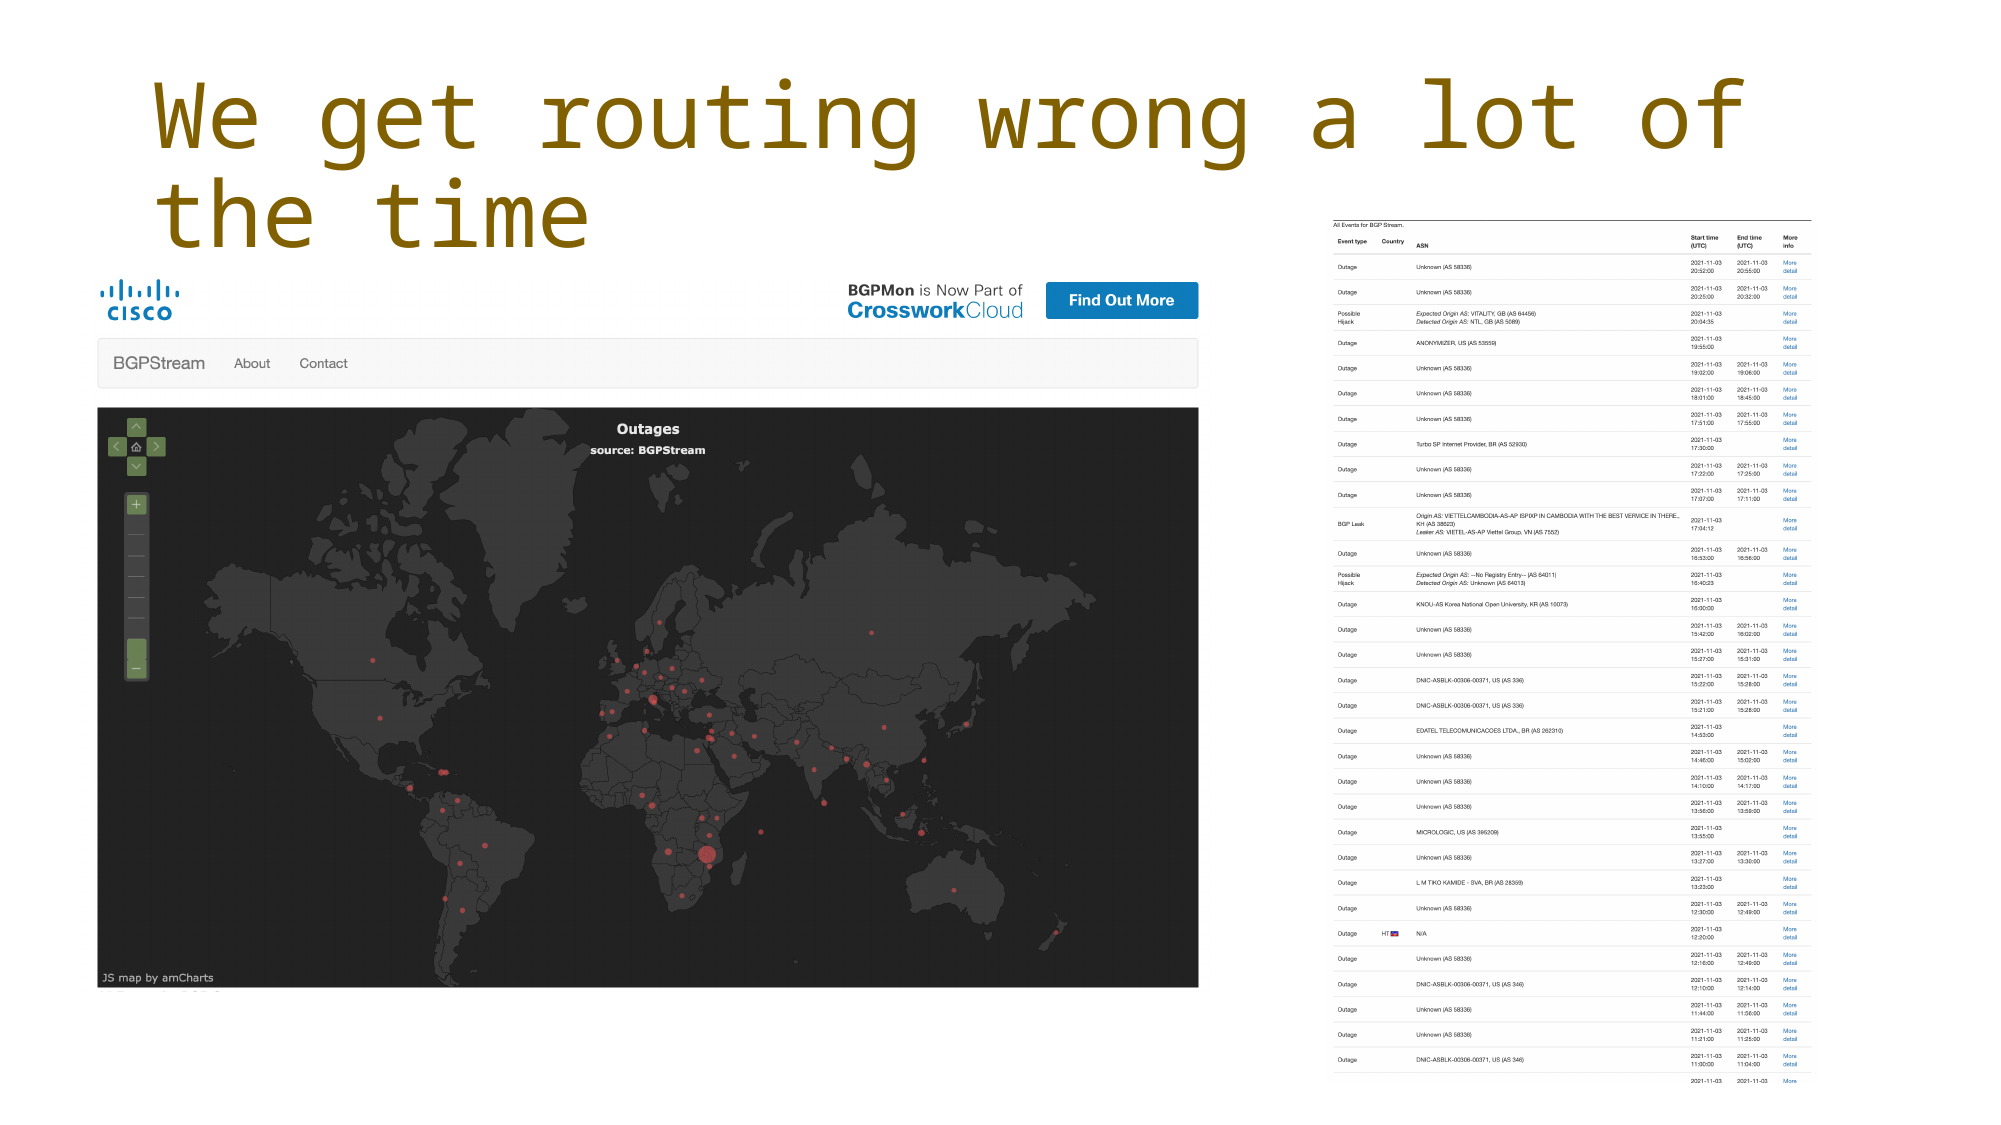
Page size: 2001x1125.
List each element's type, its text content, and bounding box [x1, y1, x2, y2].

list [81, 277, 1211, 992]
title We get routing wrong a lot of the time [137, 59, 1863, 278]
picture [1327, 220, 1817, 1083]
